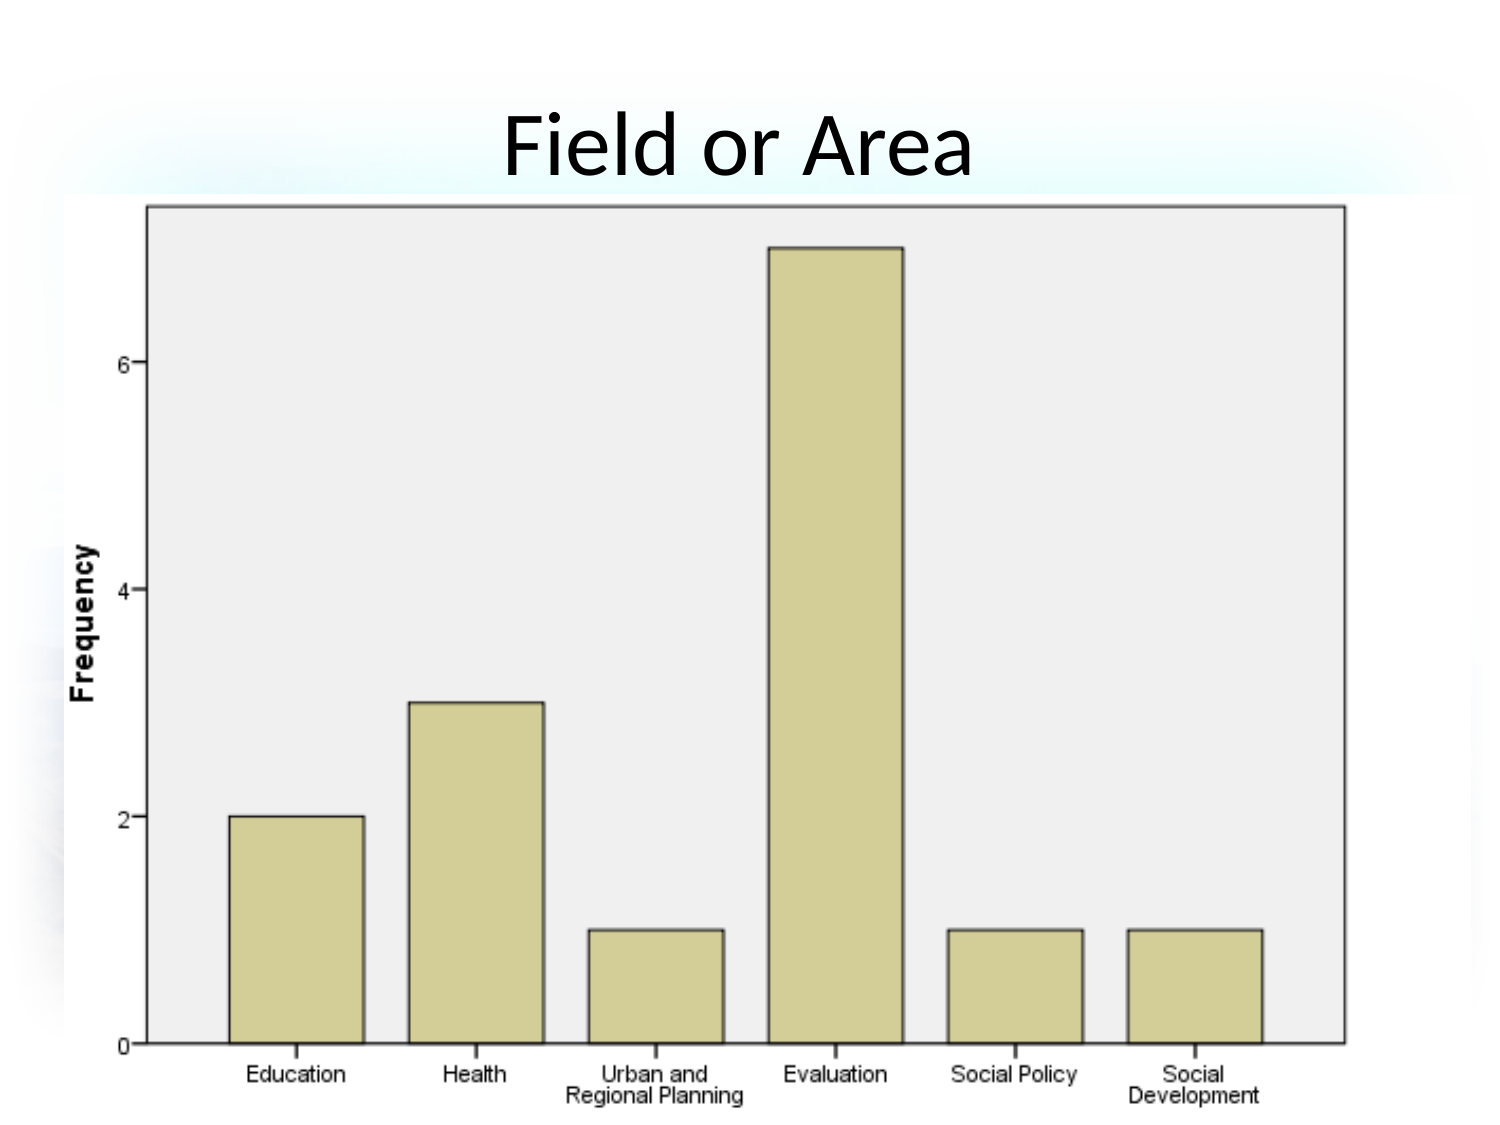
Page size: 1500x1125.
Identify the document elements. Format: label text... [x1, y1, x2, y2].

title Field or Area [75, 45, 1425, 193]
picture [64, 194, 1471, 1125]
